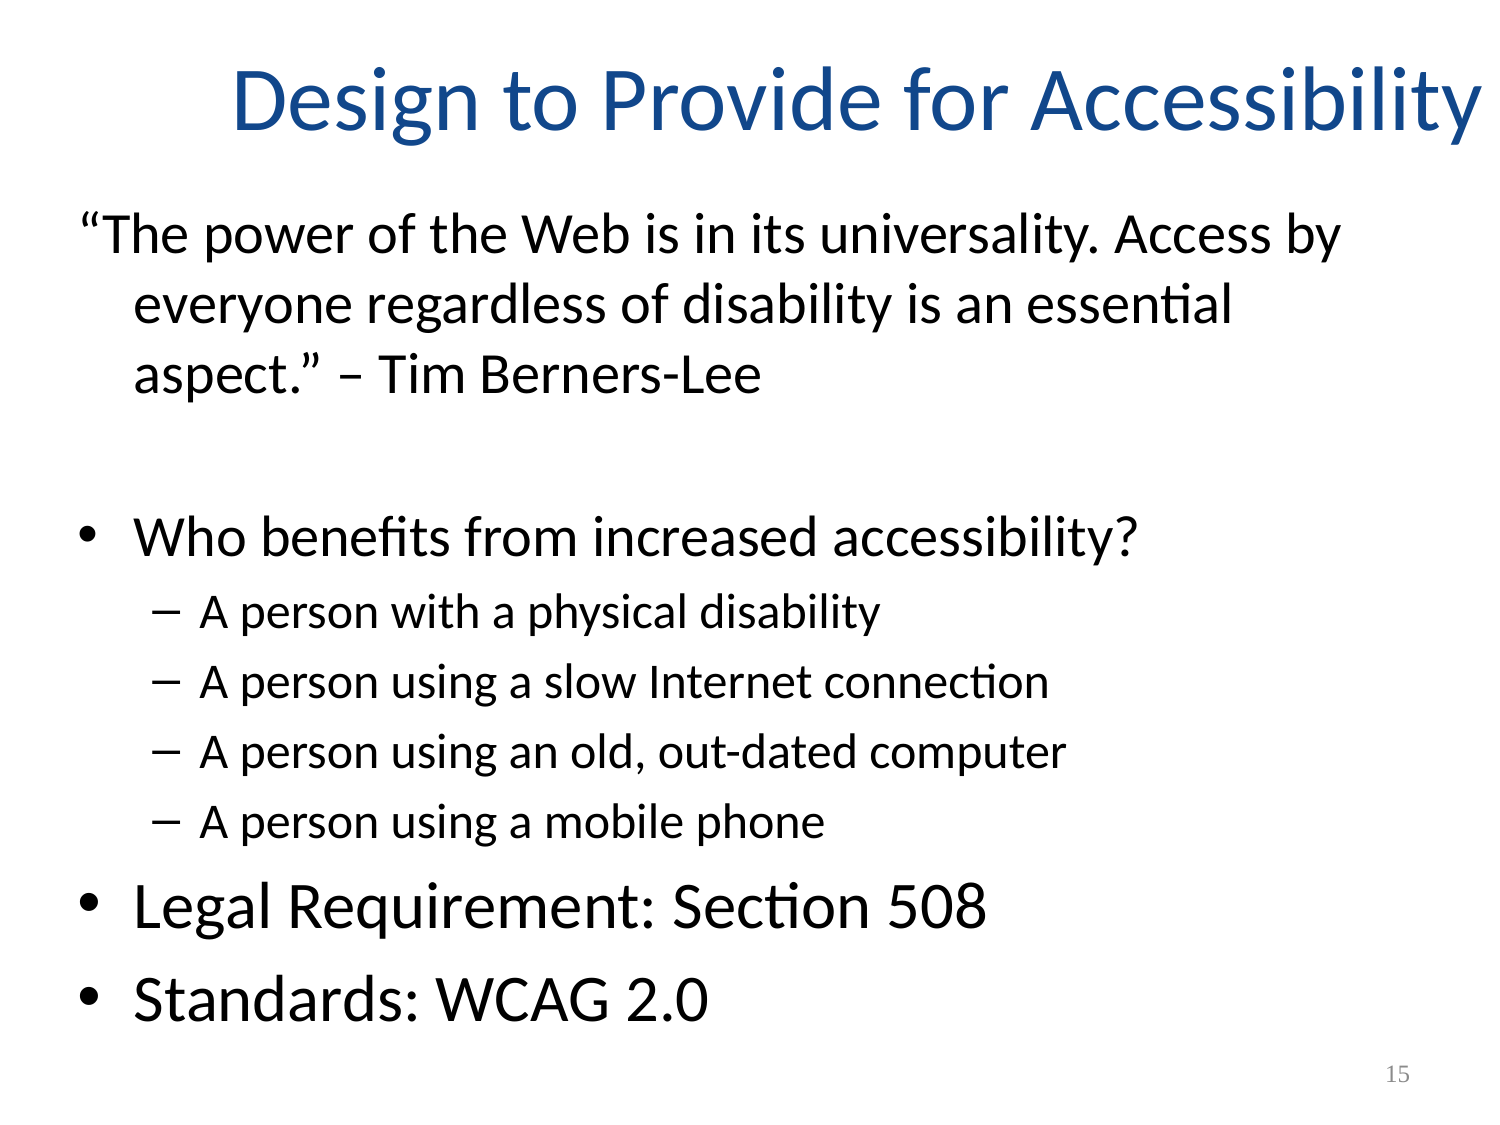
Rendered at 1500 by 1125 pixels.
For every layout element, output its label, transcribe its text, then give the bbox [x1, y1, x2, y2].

slide_number 15 [1074, 1042, 1425, 1103]
title Design to Provide for Accessibility [87, 0, 1500, 188]
list “The power of the Web is in its universality. Access by everyone regardless of disability is an essential aspect.” – Tim Berners-Lee Who benefits from increased accessibility? A person with a physical disability A person using a slow Internet connection A person using an old, out-dated computer A person using a mobile phone Legal Requirement: Section 508 Standards: WCAG 2.0 [62, 187, 1413, 804]
